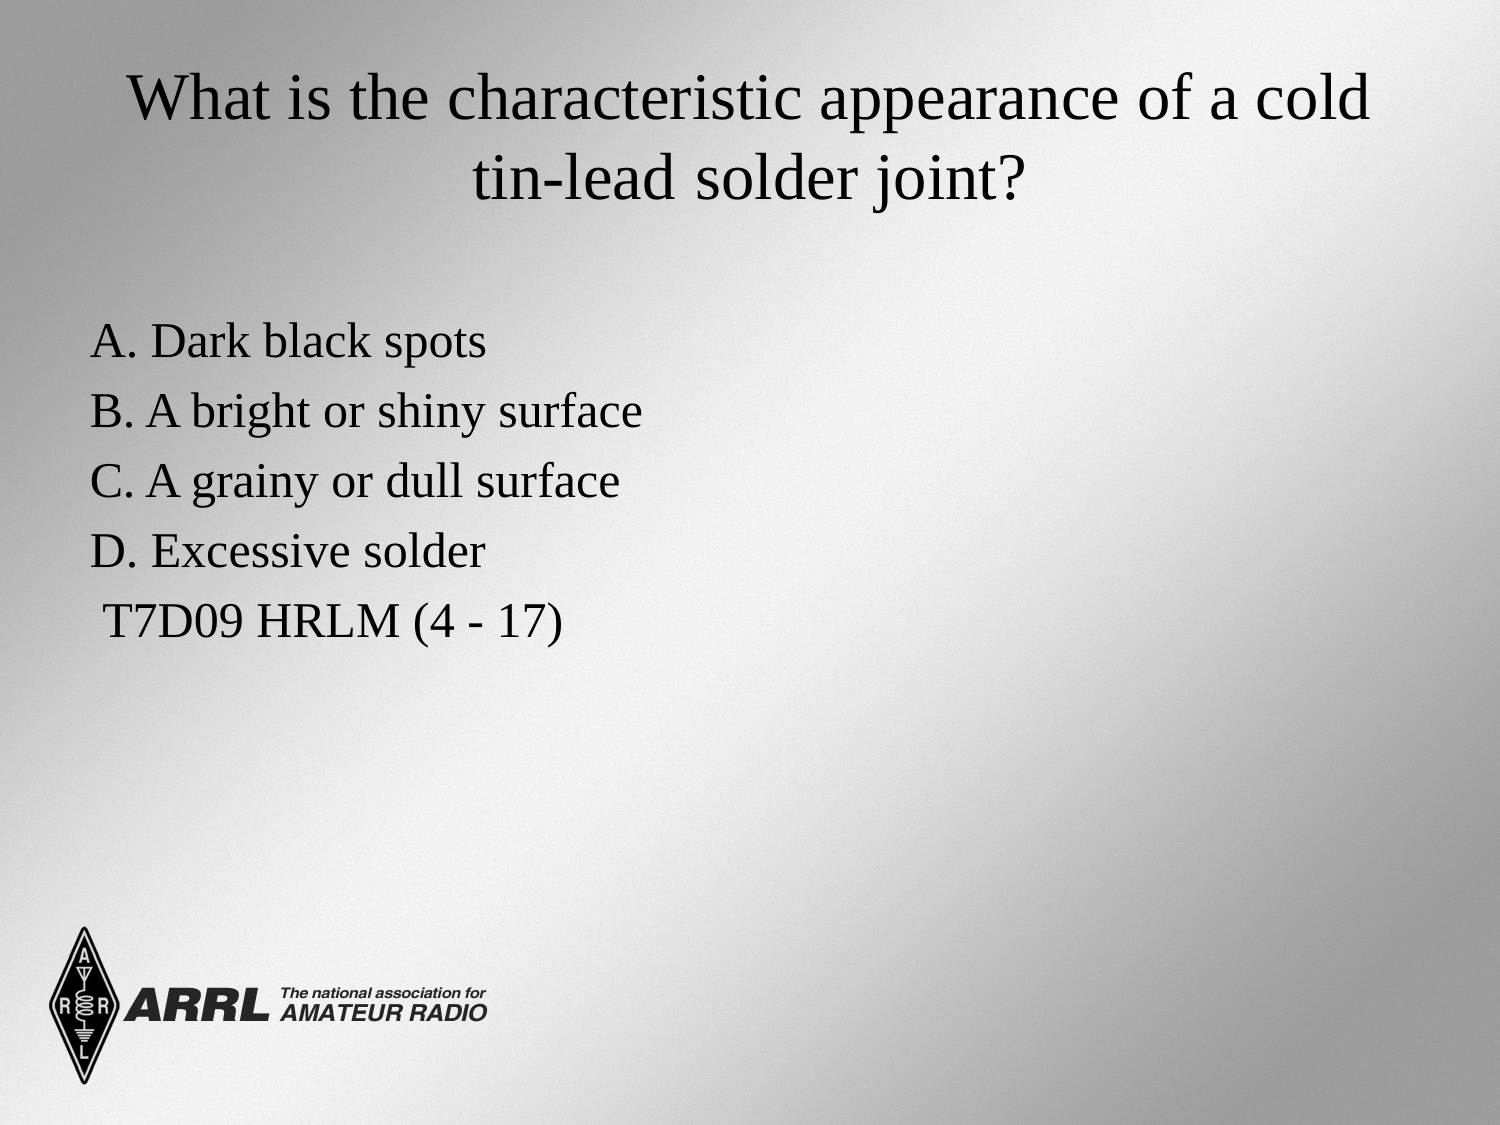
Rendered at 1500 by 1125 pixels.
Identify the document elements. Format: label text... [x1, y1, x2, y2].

picture [0, 0, 1500, 1125]
title What is the characteristic appearance of a cold tin-lead solder joint? [75, 45, 1425, 233]
list A. Dark black spots B. A bright or shiny surface C. A grainy or dull surface D. Excessive solder T7D09 HRLM (4 - 17) [75, 299, 1425, 1005]
